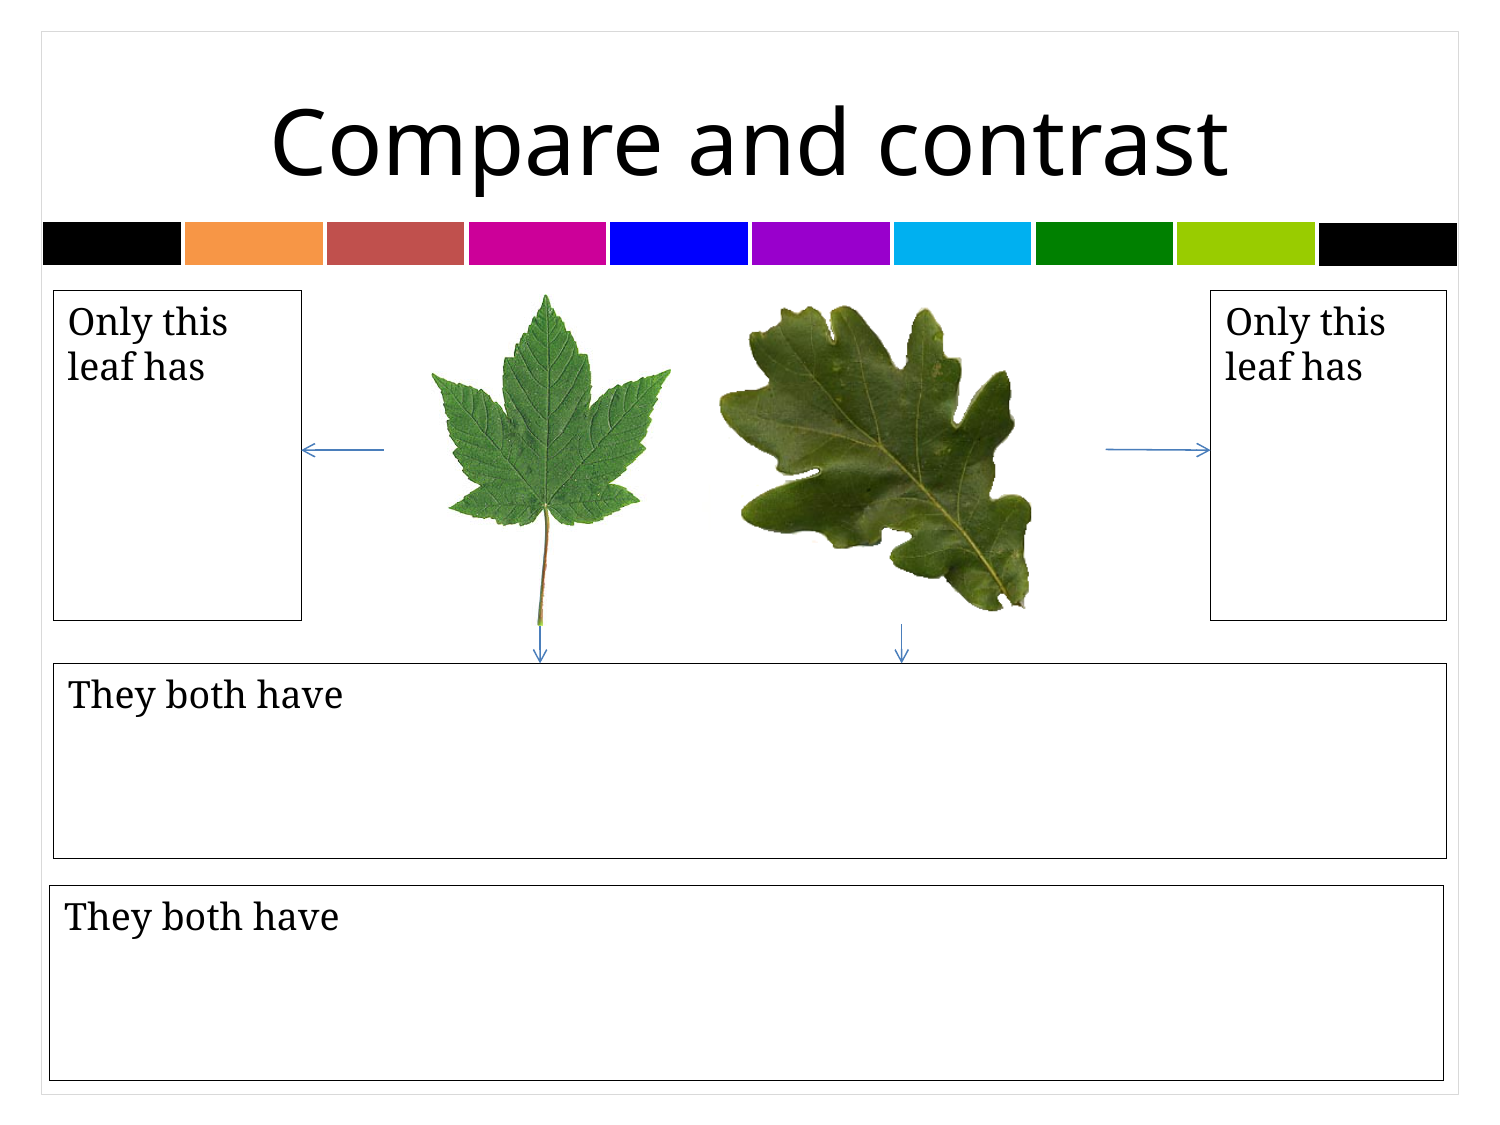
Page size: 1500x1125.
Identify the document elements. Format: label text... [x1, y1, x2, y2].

text_box Only this leaf has [1210, 290, 1447, 621]
picture [430, 294, 671, 626]
text_box They both have [49, 885, 1444, 1081]
title Compare and contrast [75, 45, 1425, 233]
text_box Only this leaf has [53, 290, 302, 621]
picture [702, 288, 1066, 625]
text_box They both have [53, 663, 1447, 859]
